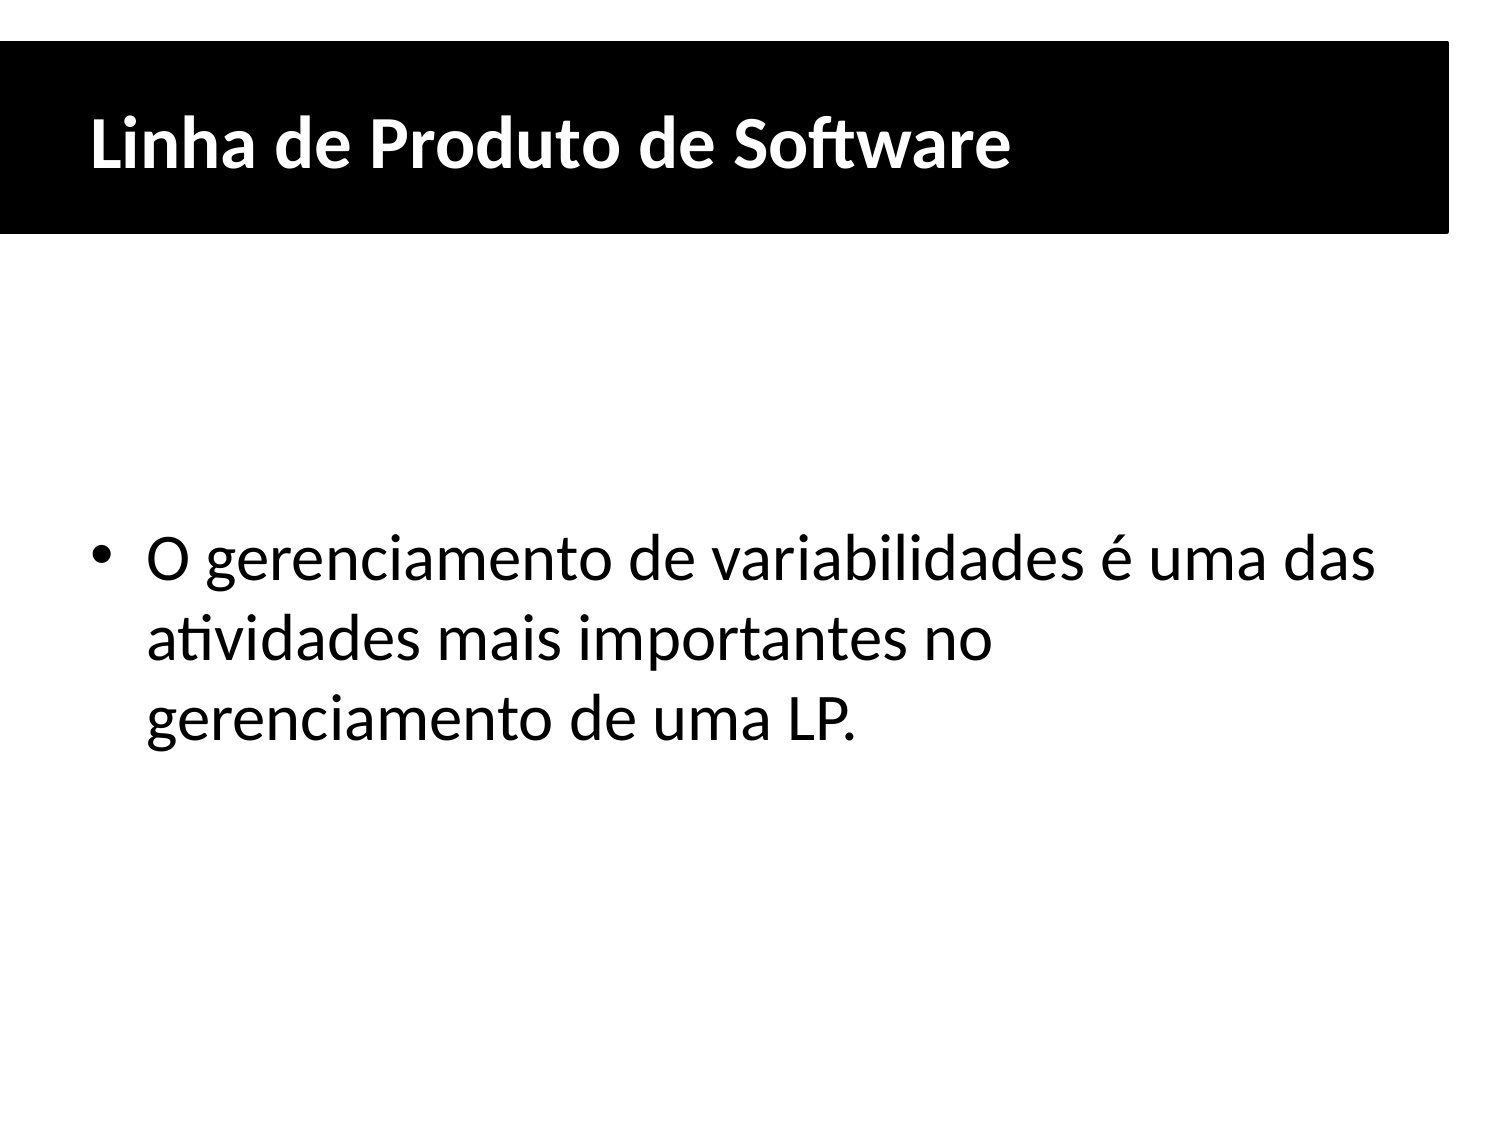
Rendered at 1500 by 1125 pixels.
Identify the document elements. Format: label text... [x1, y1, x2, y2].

text_box [0, 41, 1449, 234]
title Linha de Produto de Software [75, 45, 1425, 233]
list O gerenciamento de variabilidades é uma das atividades mais importantes no gerenciamento de uma LP. [75, 262, 1425, 1005]
